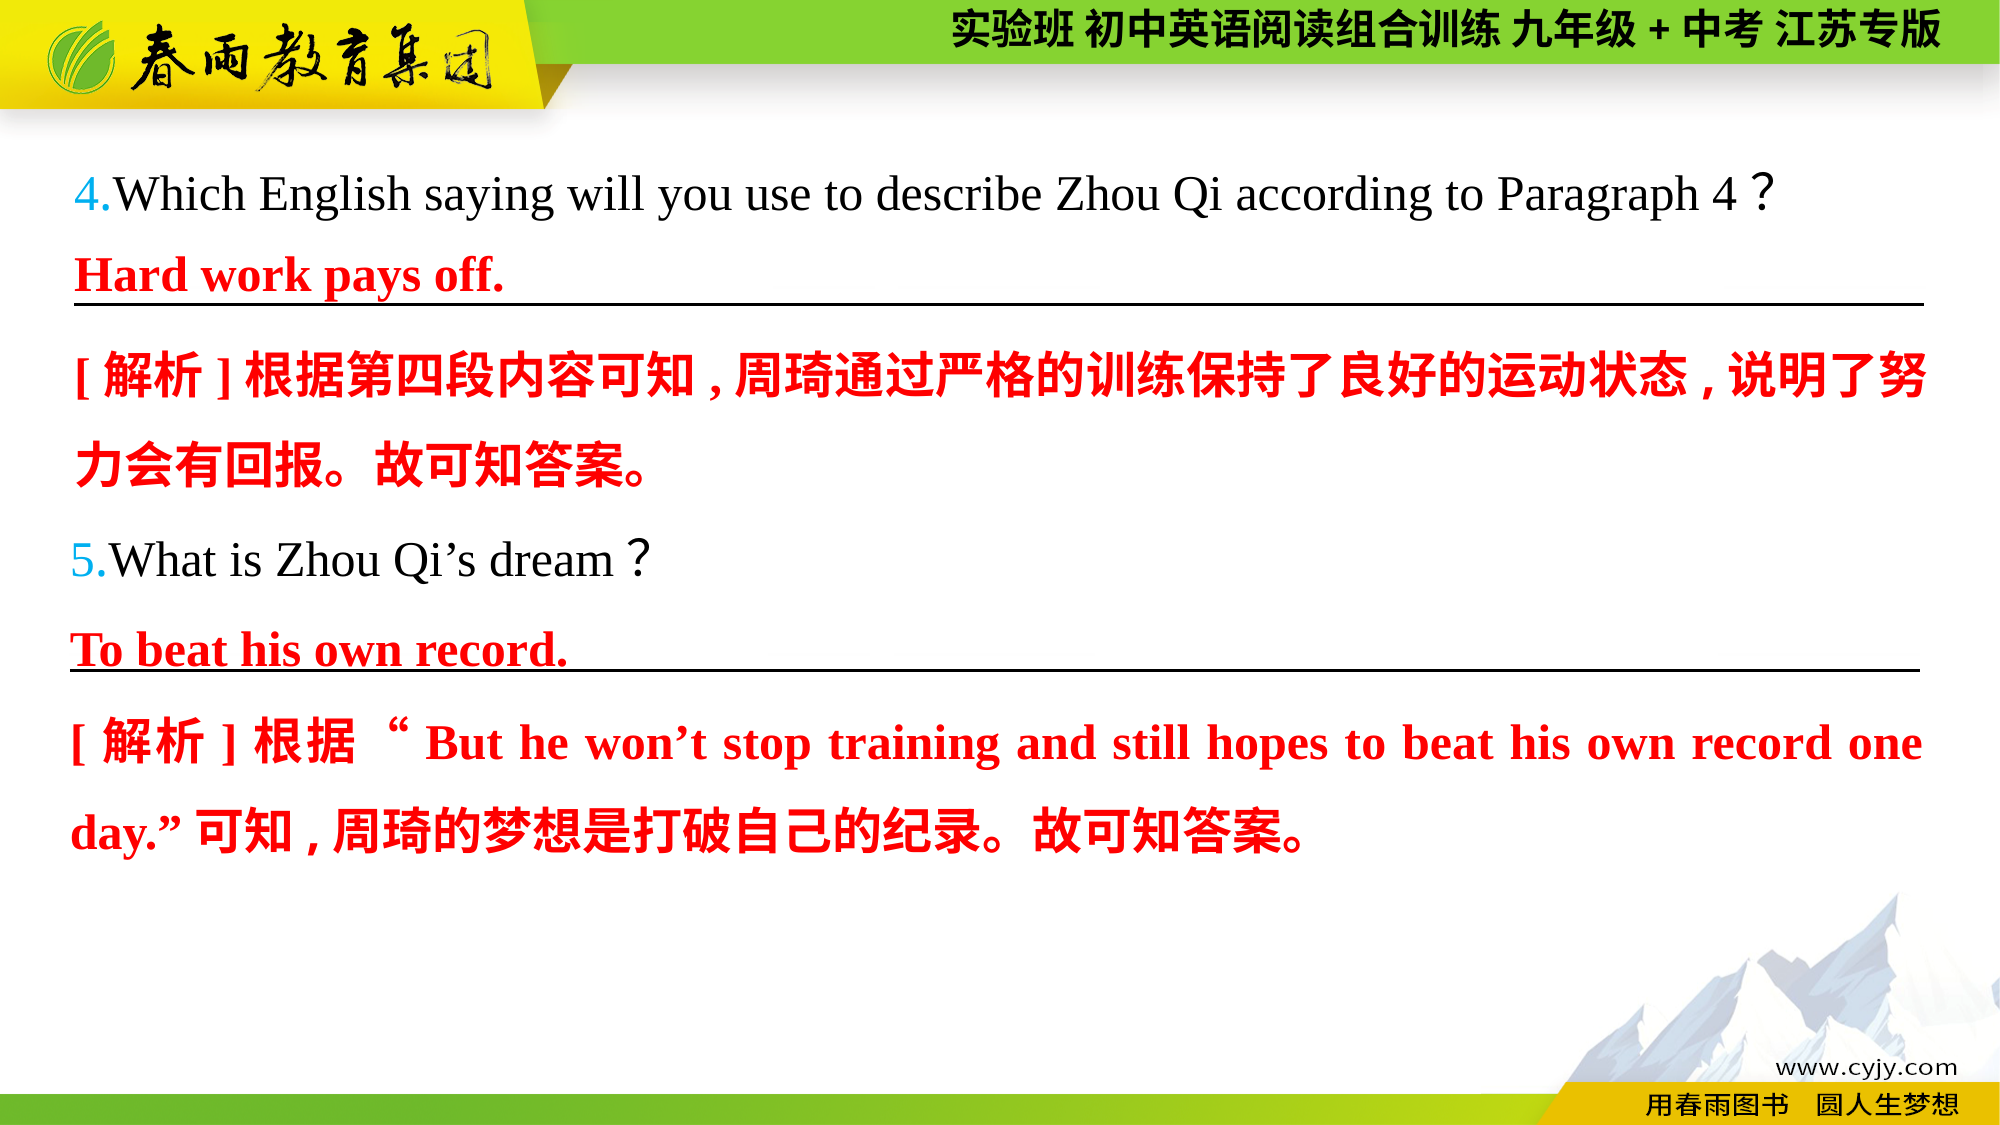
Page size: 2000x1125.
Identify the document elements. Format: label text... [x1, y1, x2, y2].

list 4.Which English saying will you use to describe Zhou Qi according to Paragraph 4？ ———————— —— ———— ———— [59, 122, 1944, 204]
text_box Hard work pays off. [59, 204, 1944, 306]
text_box To beat his own record. [54, 578, 1939, 672]
text_box [解析]根据“But he won’t stop training and still hopes to beat his own record one day.”可知,周琦的梦想是打破自己的纪录。故可知答案。 [54, 672, 1939, 868]
picture [0, 0, 2000, 1125]
text_box 5.What is Zhou Qi’s dream？ ———————— —— ———— ———— [54, 488, 1939, 578]
text_box [解析]根据第四段内容可知,周琦通过严格的训练保持了良好的运动状态,说明了努力会有回报。故可知答案。 [59, 306, 1944, 502]
